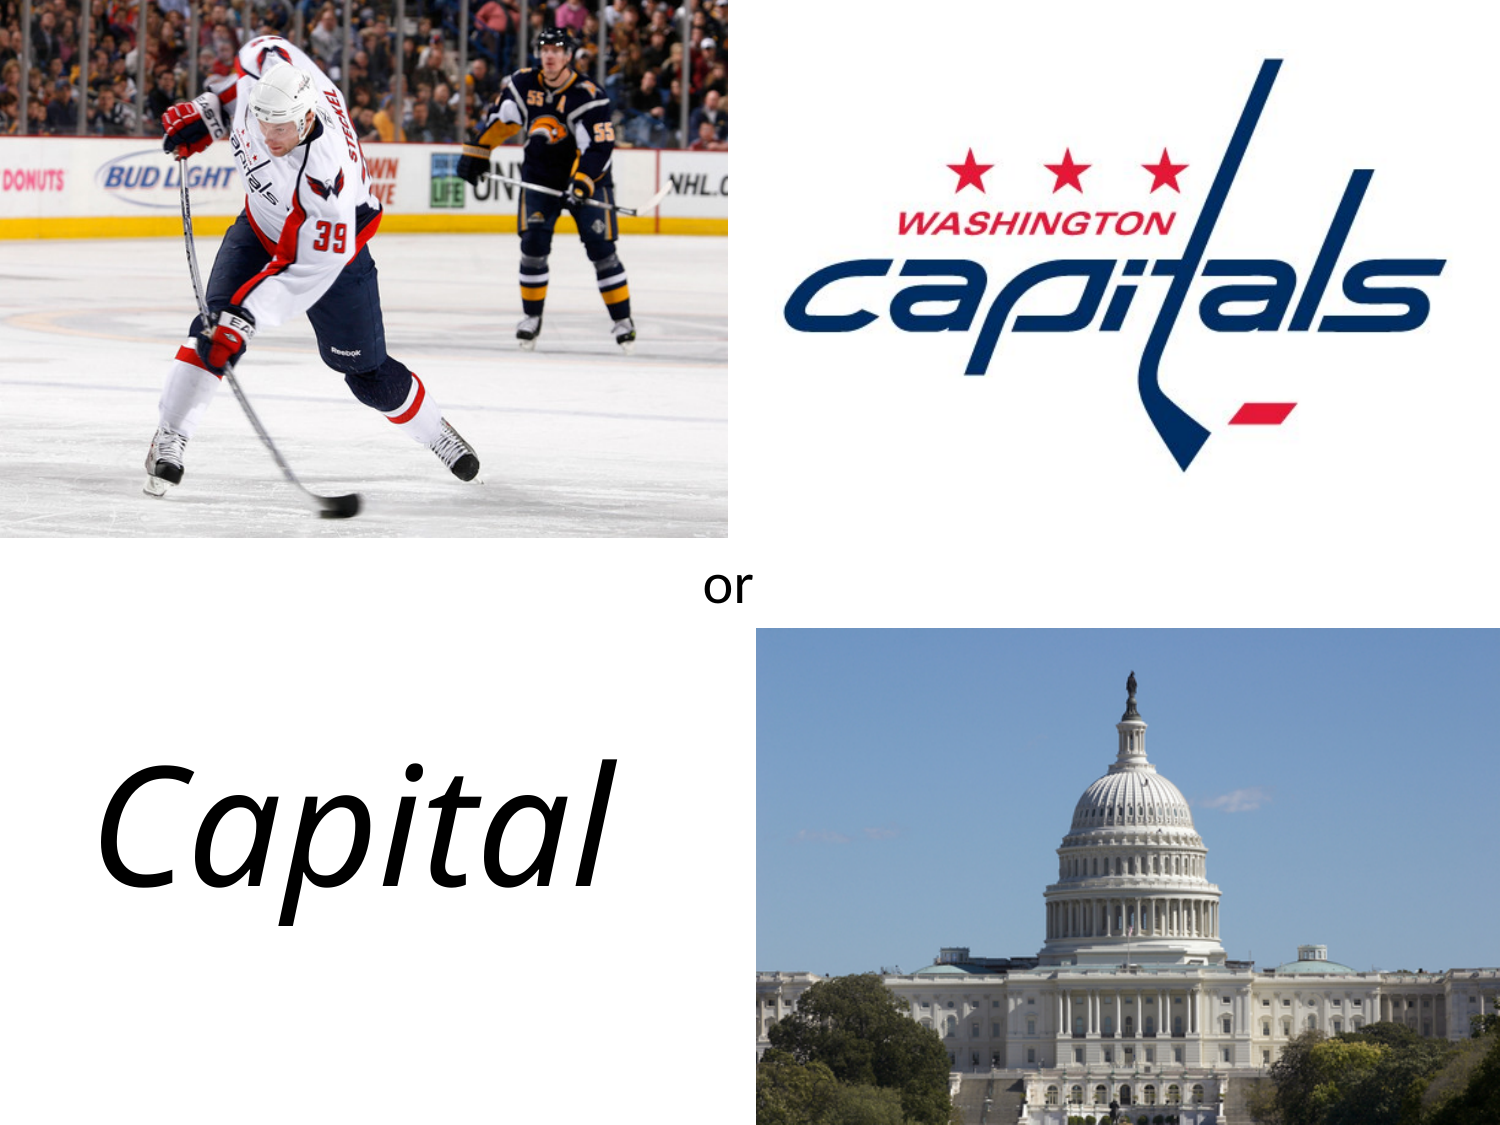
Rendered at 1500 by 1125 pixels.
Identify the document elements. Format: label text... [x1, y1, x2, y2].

picture [774, 49, 1463, 491]
text_box or [687, 537, 769, 623]
picture [0, 0, 728, 538]
text_box Capital [75, 712, 725, 928]
picture [755, 627, 1500, 1125]
